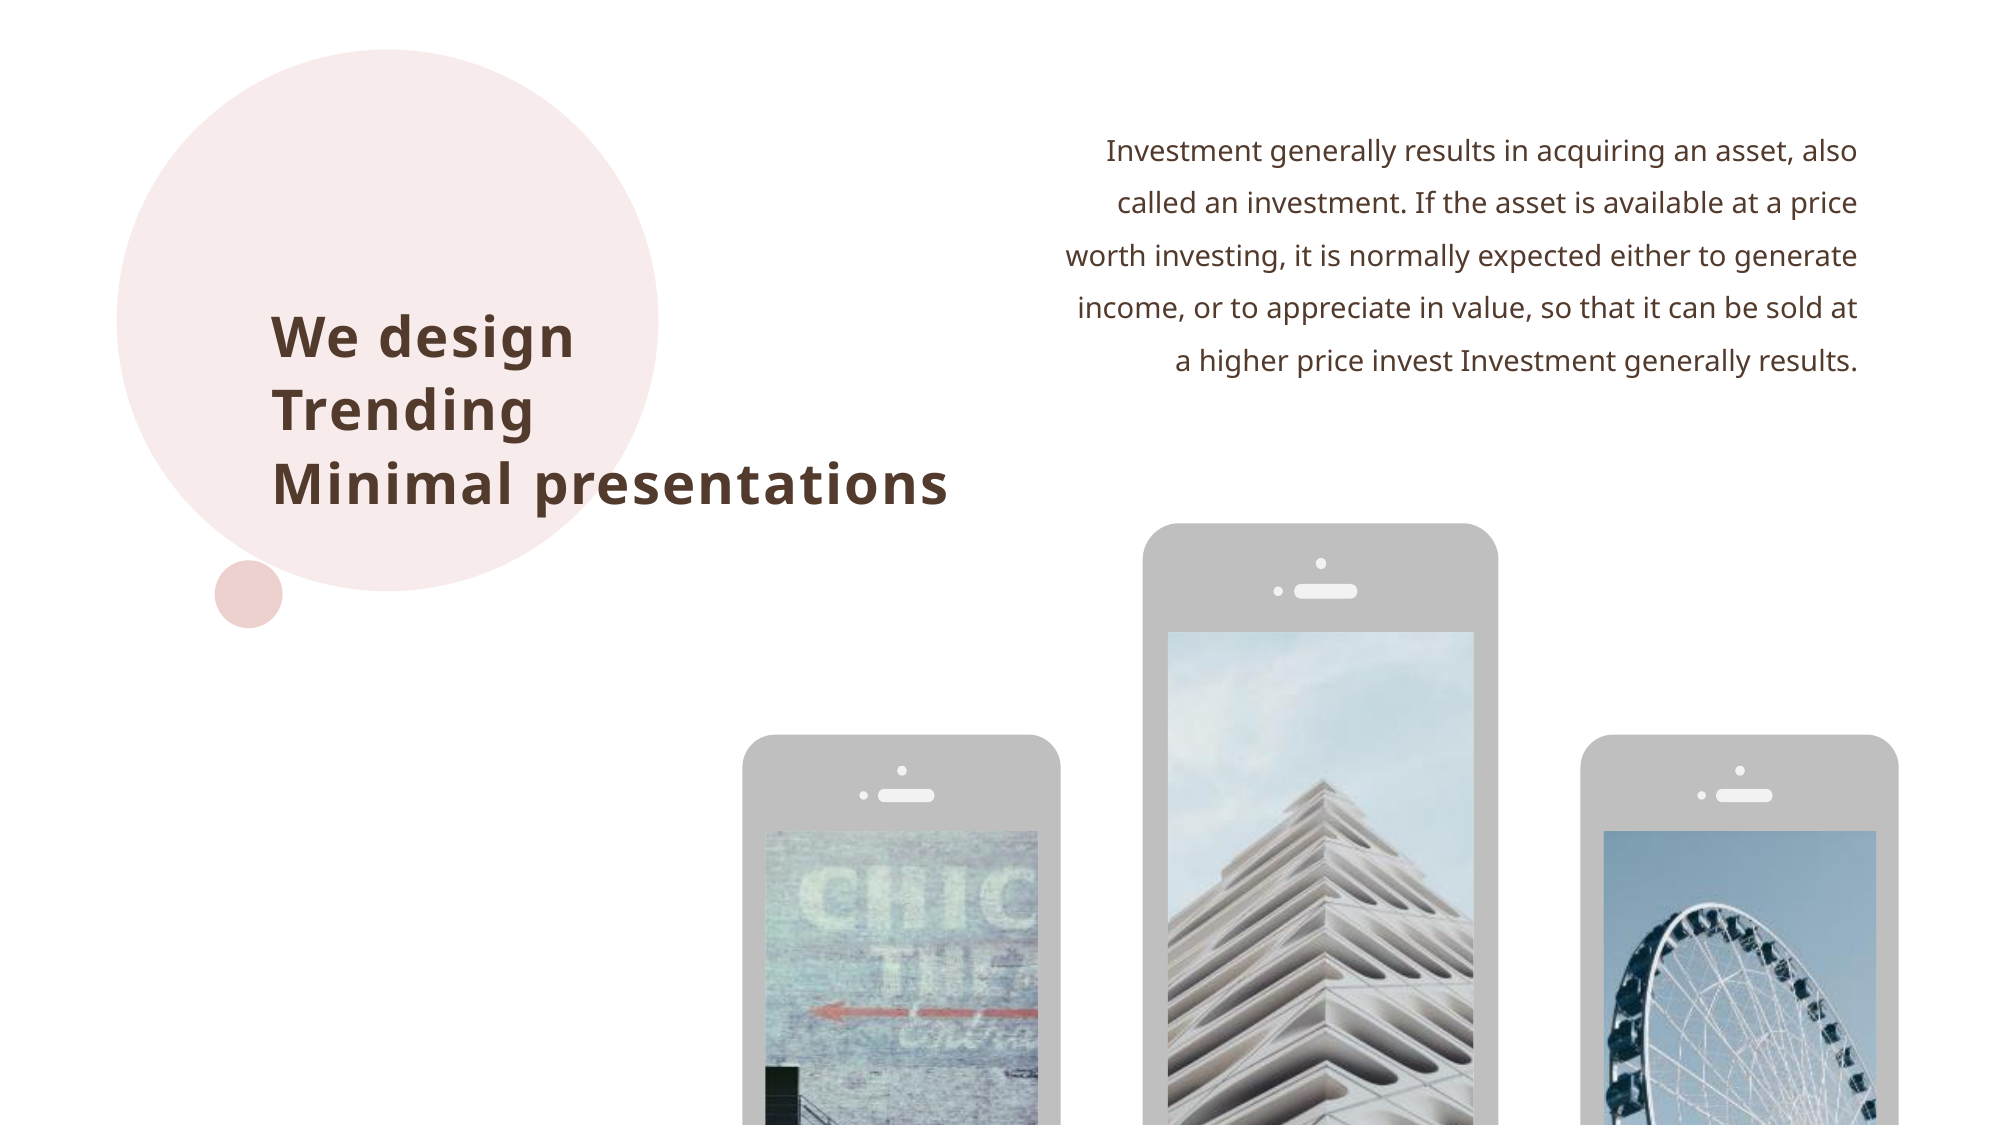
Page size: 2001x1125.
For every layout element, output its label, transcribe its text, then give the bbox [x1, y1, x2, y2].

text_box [1580, 734, 1899, 1125]
picture [765, 831, 1039, 1125]
picture [1603, 831, 1877, 1125]
text_box Investment generally results in acquiring an asset, also called an investment. If the asset is available at a price worth investing, it is normally expected either to generate income, or to appreciate in value, so that it can be sold at a higher price invest Investment generally results. [1038, 106, 1877, 386]
text_box We design Trending Minimal presentations [256, 287, 1061, 523]
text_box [742, 734, 1061, 1125]
text_box [115, 48, 658, 593]
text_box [1142, 523, 1499, 1125]
picture [1167, 632, 1474, 1125]
text_box [213, 559, 284, 630]
